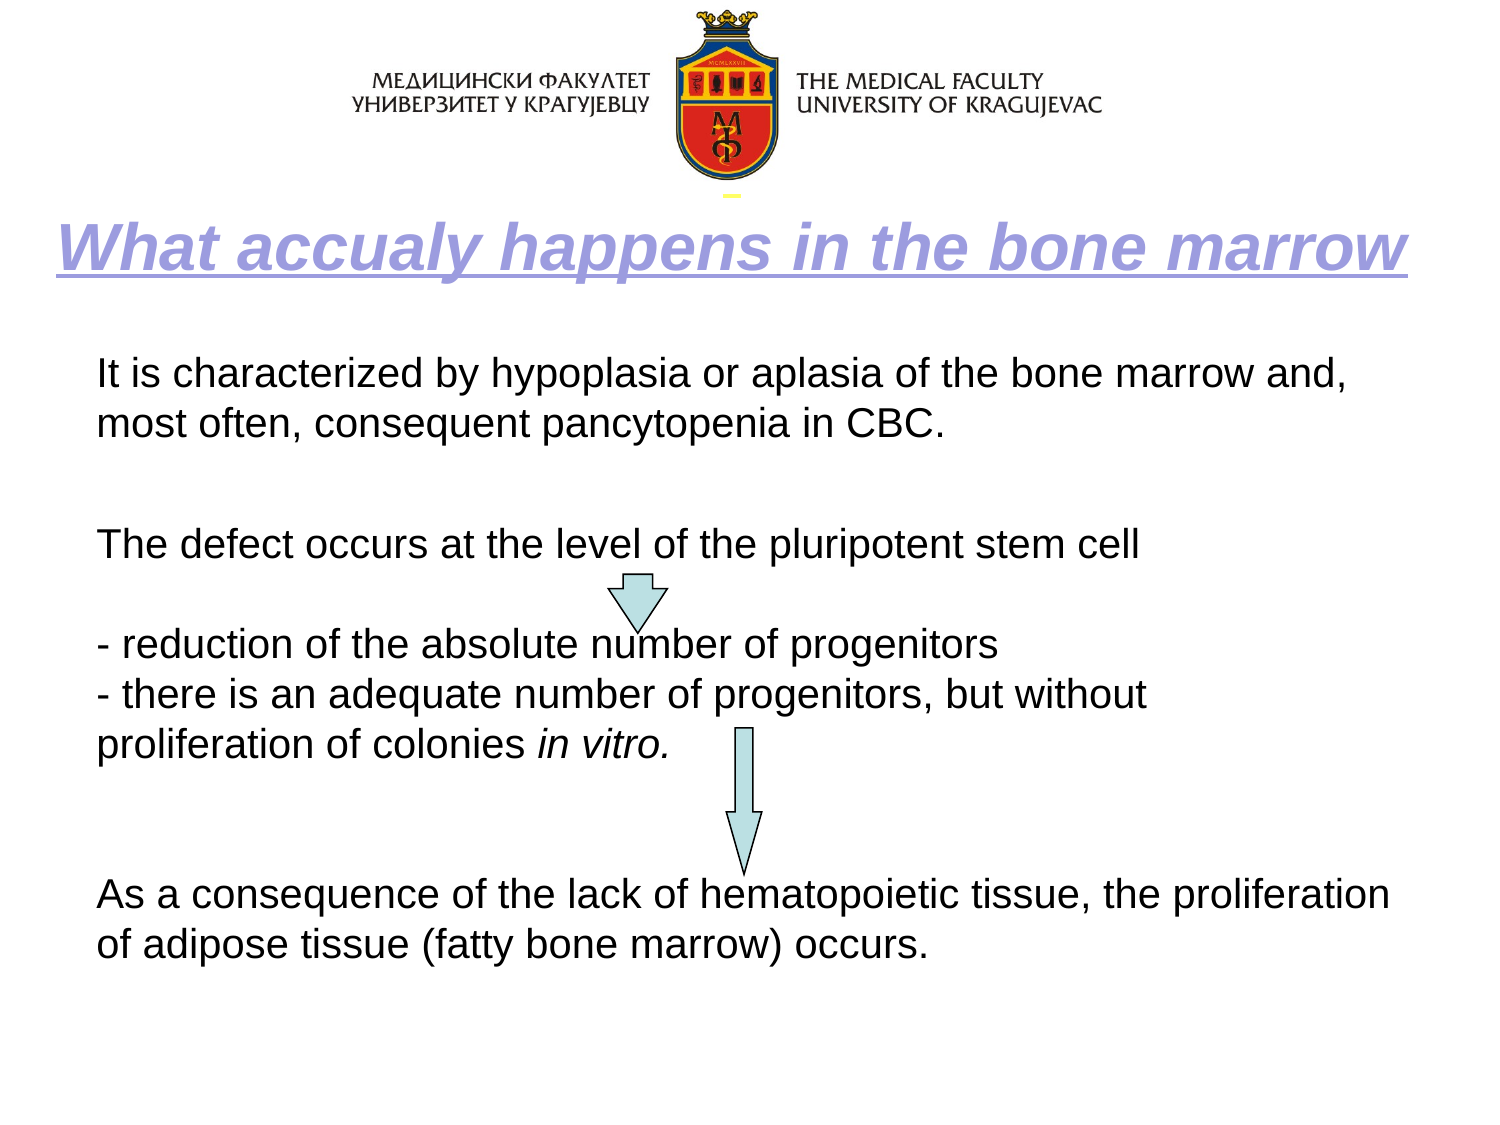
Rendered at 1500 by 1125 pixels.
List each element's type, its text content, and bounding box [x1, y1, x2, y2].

title What accualy happens in the bone marrow [29, 184, 1435, 303]
text_box [608, 574, 668, 634]
picture [328, 0, 1125, 184]
text_box [726, 727, 762, 875]
text_box It is characterized by hypoplasia or aplasia of the bone marrow and, most often, consequent pancytopenia in CBC. The defect occurs at the level of the pluripotent stem cell - reduction of the absolute number of progenitors - there is an adequate number of progenitors, but without proliferation of colonies in vitro. As a consequence of the lack of hematopoietic tissue, the proliferation of adipose tissue (fatty bone marrow) occurs. [81, 338, 1441, 974]
